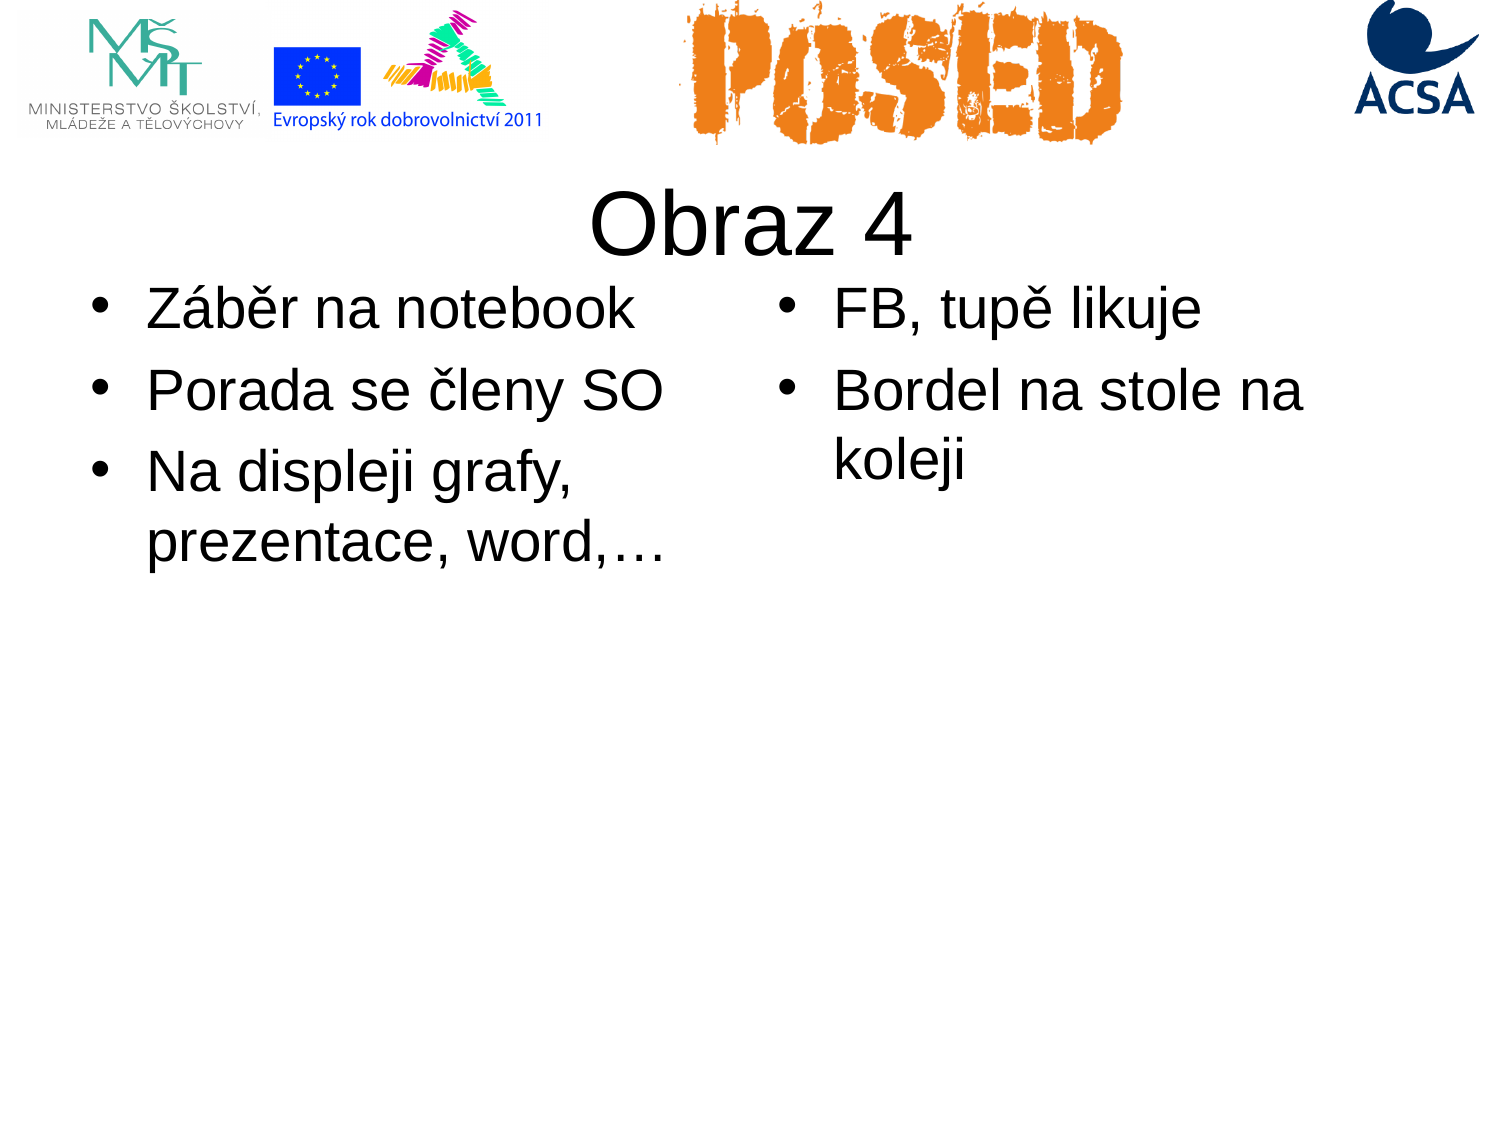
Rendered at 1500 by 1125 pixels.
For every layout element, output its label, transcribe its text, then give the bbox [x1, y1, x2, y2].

picture [17, 0, 549, 138]
title Obraz 4 [76, 125, 1427, 314]
picture [679, 0, 1123, 125]
list Záběr na notebook Porada se členy SO Na displeji grafy, prezentace, word,… [74, 262, 738, 1006]
picture [1354, 0, 1479, 114]
list FB, tupě likuje Bordel na stole na koleji [762, 262, 1426, 1006]
